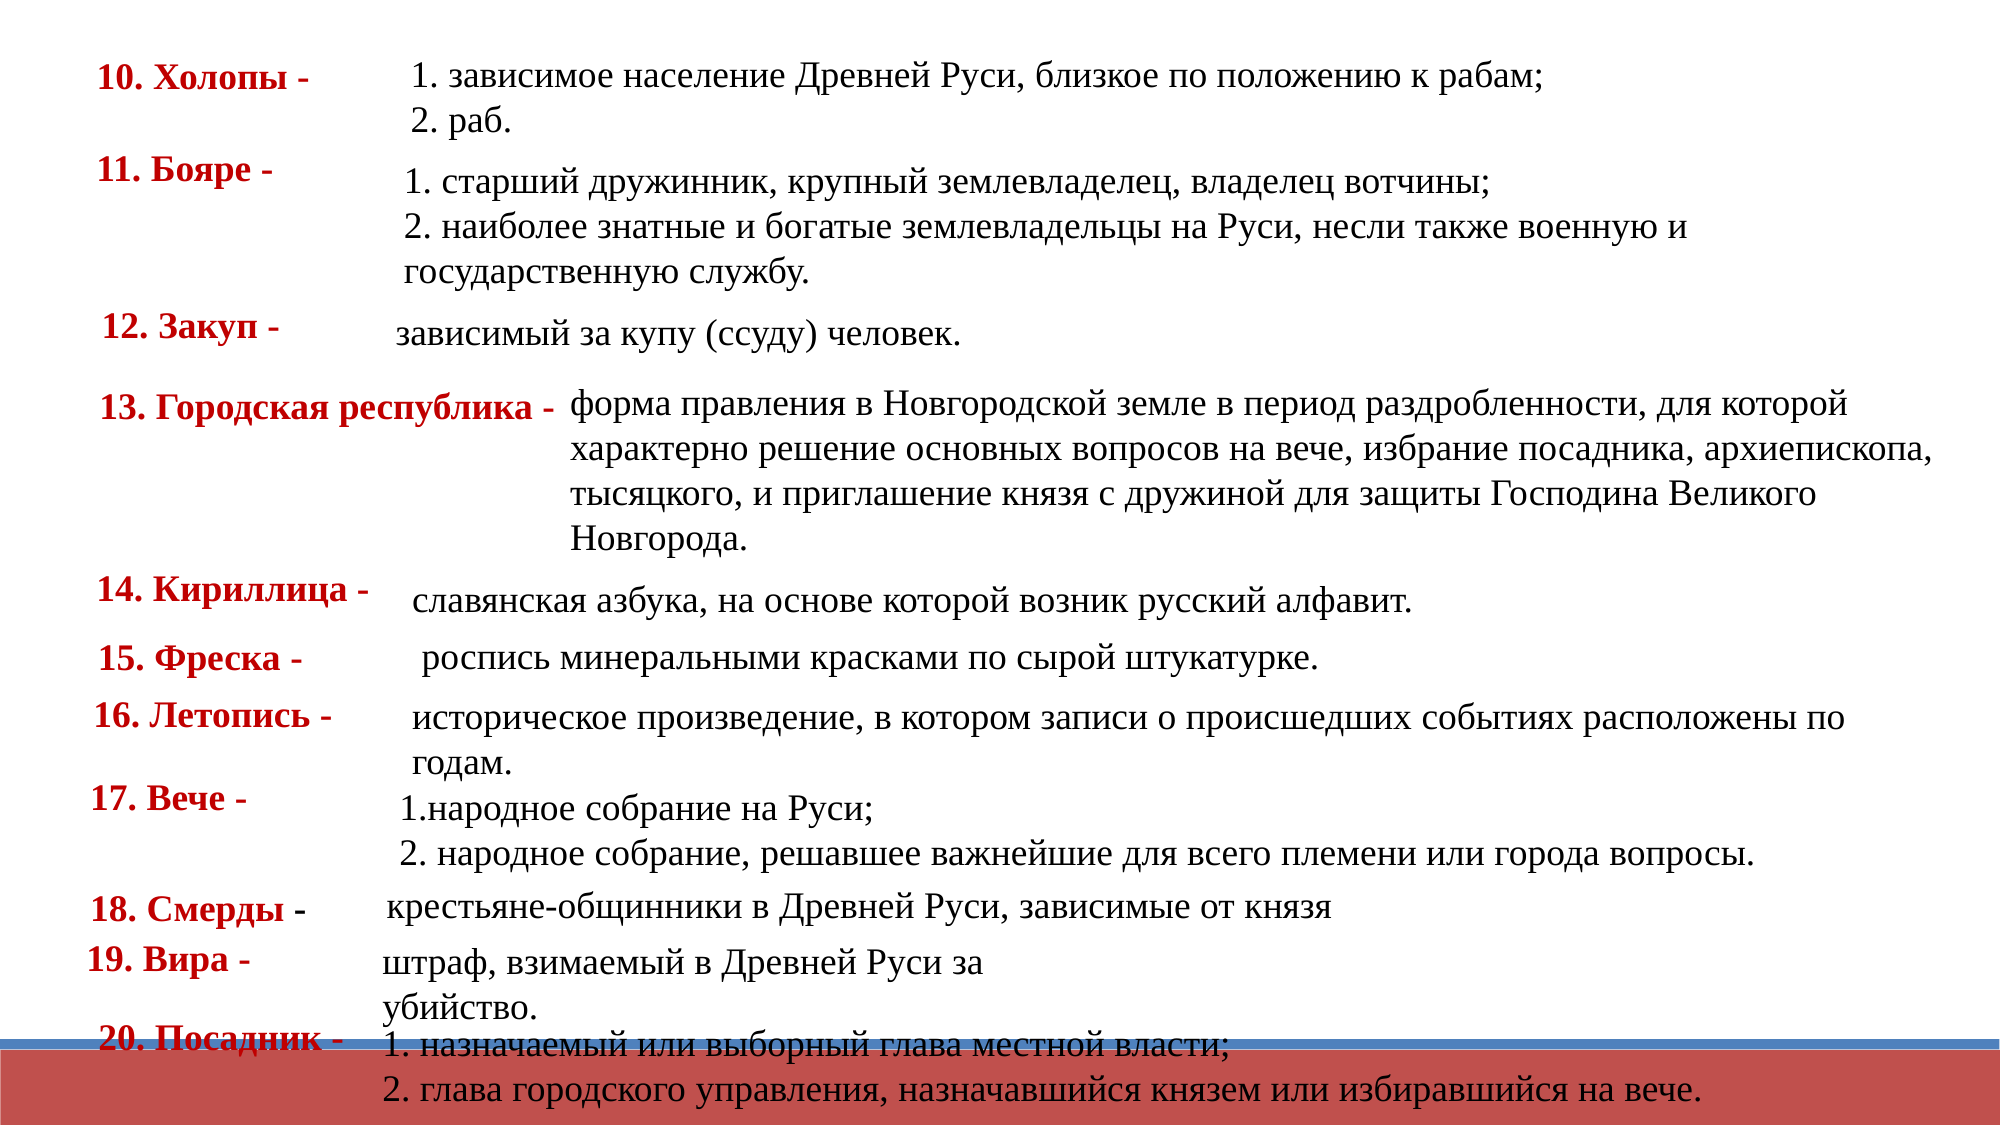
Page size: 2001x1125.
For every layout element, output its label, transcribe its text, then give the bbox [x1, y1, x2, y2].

text_box 1. зависимое население Древней Руси, близкое по положению к рабам; 2. раб. [395, 42, 1694, 148]
text_box 16. Летопись - [59, 682, 357, 742]
text_box 20. Посадник - [83, 1005, 369, 1066]
text_box форма правления в Новгородской земле в период раздробленности, для которой характерно решение основных вопросов на вече, избрание посадника, архиепископа, тысяцкого, и приглашение князя с дружиной для защиты Господина Великого Новгорода. [555, 370, 1958, 566]
text_box 17. Вече - [75, 765, 272, 826]
text_box 19. Вира - [71, 926, 276, 987]
text_box 1.народное собрание на Руси; 2. народное собрание, решавшее важнейшие для всего племени или города вопросы. [384, 775, 1960, 881]
text_box 10. Холопы - [81, 44, 335, 104]
text_box зависимый за купу (ссуду) человек. [380, 300, 1308, 360]
text_box 1. назначаемый или выборный глава местной власти; 2. глава городского управления, назначавшийся князем или избиравшийся на вече. [367, 1011, 1933, 1117]
text_box 13. Городская республика - [84, 374, 555, 435]
text_box крестьяне-общинники в Древней Руси, зависимые от князя [371, 873, 1348, 934]
text_box историческое произведение, в котором записи о происшедших событиях расположены по годам. [397, 684, 1967, 790]
text_box 11. Бояре - [81, 136, 298, 197]
text_box славянская азбука, на основе которой возник русский алфавит. [397, 567, 1804, 627]
text_box роспись минеральными красками по сырой штукатурке. [406, 625, 1336, 684]
text_box 14. Кириллица - [81, 556, 395, 616]
text_box 15. Фреска - [83, 626, 328, 682]
text_box штраф, взимаемый в Древней Руси за убийство. [367, 929, 1165, 1011]
text_box 18. Смерды - [66, 876, 333, 937]
text_box 12. Закуп - [86, 294, 305, 354]
text_box 1. старший дружинник, крупный землевладелец, владелец вотчины; 2. наиболее знатные и богатые землевладельцы на Руси, несли также военную и государственную службу. [389, 148, 1950, 299]
